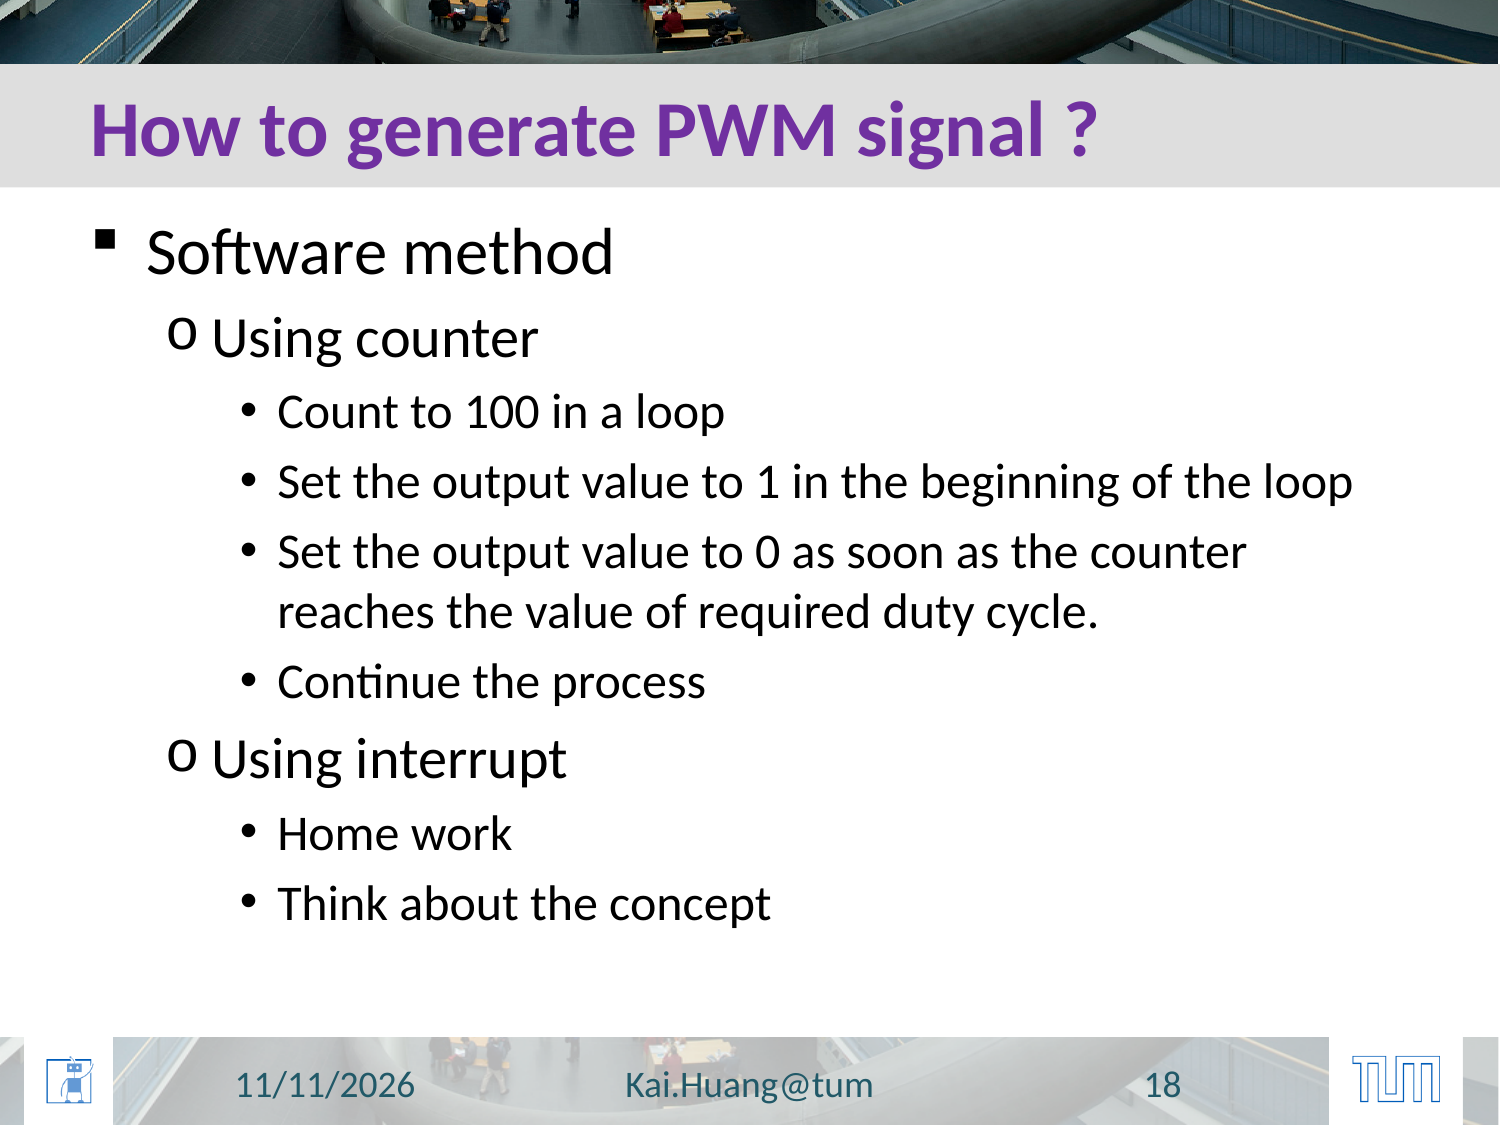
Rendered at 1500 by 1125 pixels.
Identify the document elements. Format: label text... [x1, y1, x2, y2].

picture [0, 0, 1500, 64]
picture [0, 1032, 1500, 1125]
footer Kai.Huang@tum [512, 1052, 988, 1113]
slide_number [162, 1052, 488, 1113]
slide_number 18 [1012, 1052, 1313, 1113]
list Software method Using counter Count to 100 in a loop Set the output value to 1 in the beginning of the loop Set the output value to 0 as soon as the counter reaches the value of required duty cycle. Continue the process Using interrupt Home work Think about the concept [75, 200, 1425, 1025]
title How to generate PWM signal ? [75, 62, 1425, 188]
